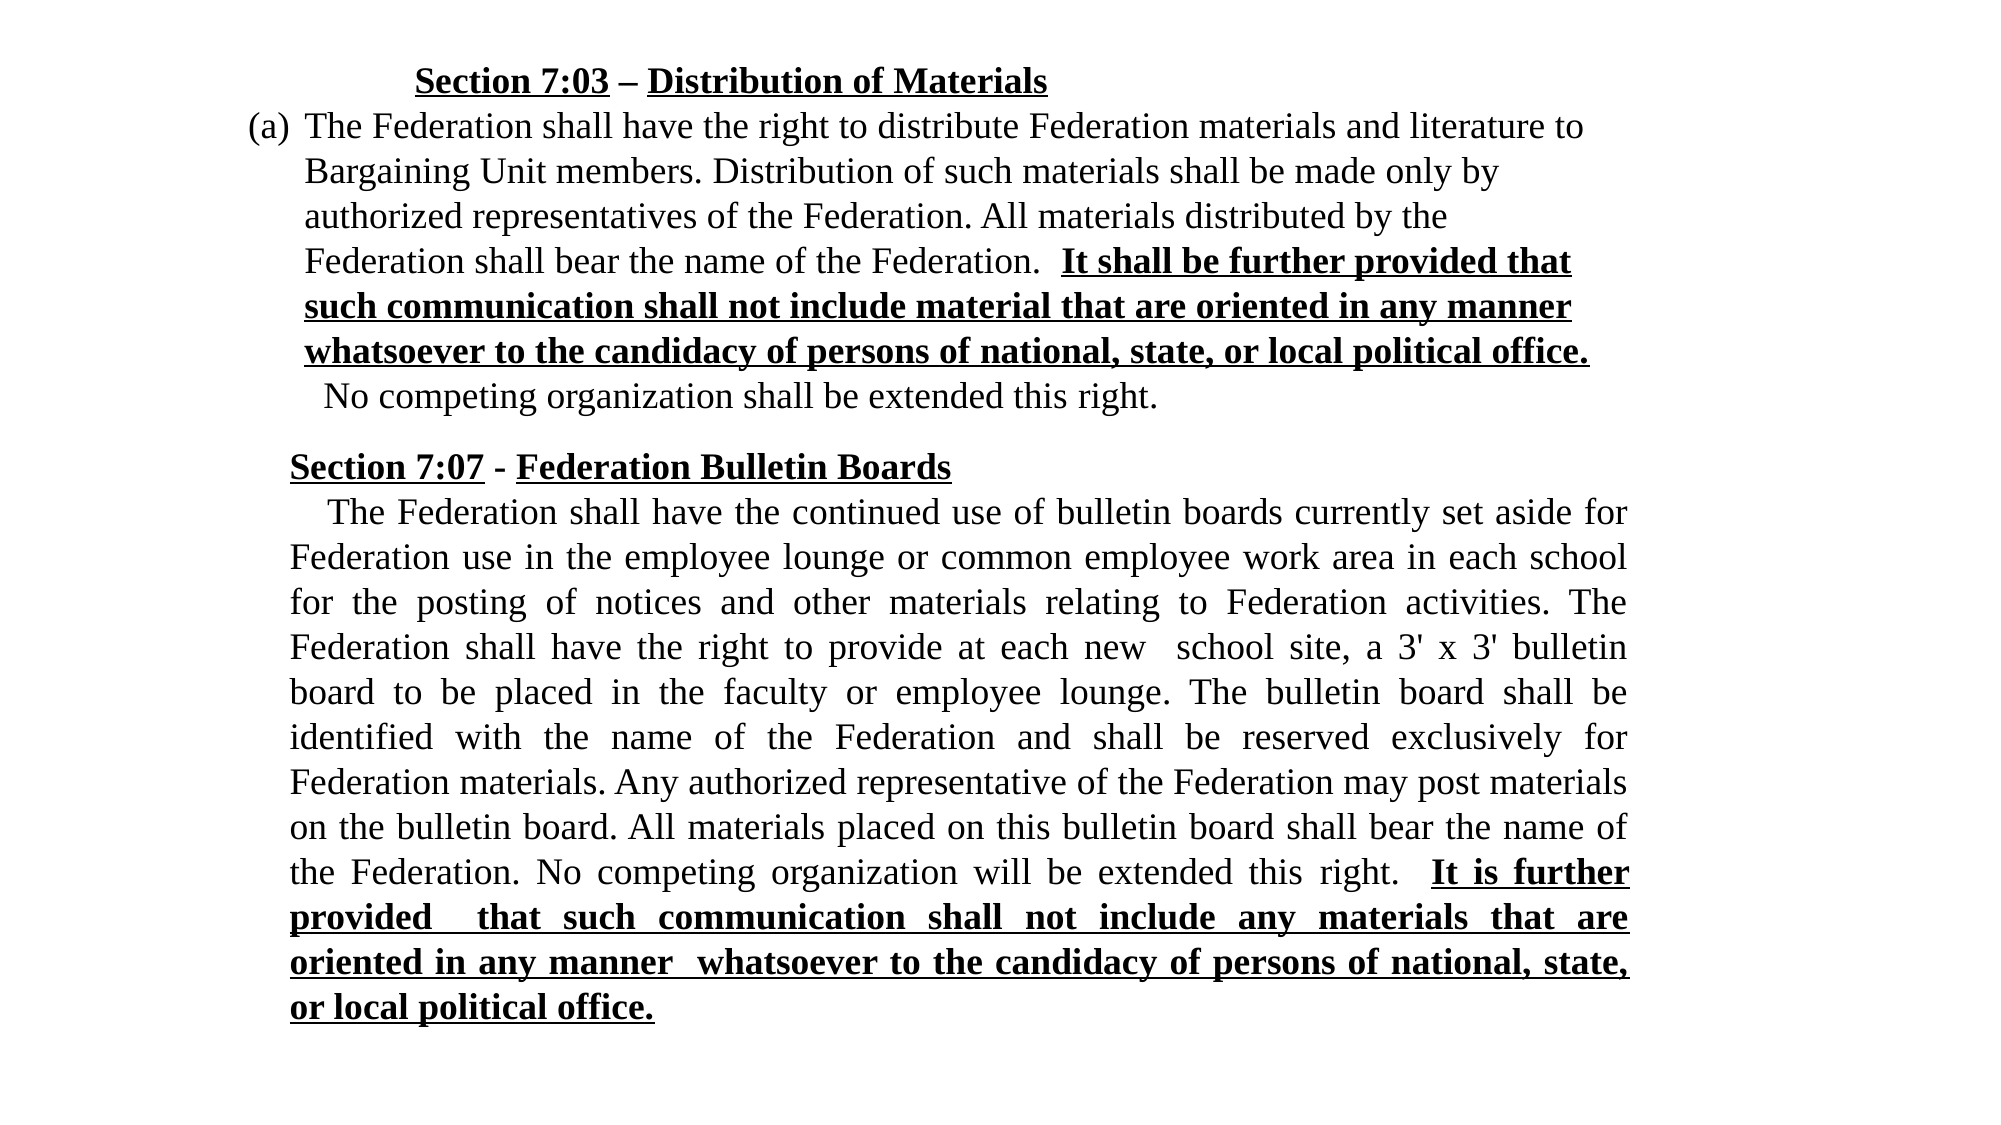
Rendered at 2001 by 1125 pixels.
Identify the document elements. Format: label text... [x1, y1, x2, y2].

text_box Section 7:07 - Federation Bulletin Boards The Federation shall have the continued use of bulletin boards currently set aside for Federation use in the employee lounge or common employee work area in each school for the posting of notices and other materials relating to Federation activities. The Federation shall have the right to provide at each new school site, a 3' x 3' bulletin board to be placed in the faculty or employee lounge. The bulletin board shall be identified with the name of the Federation and shall be reserved exclusively for Federation materials. Any authorized representative of the Federation may post materials on the bulletin board. All materials placed on this bulletin board shall bear the name of the Federation. No competing organization will be extended this right. It is further provided that such communication shall not include any materials that are oriented in any manner whatsoever to the candidacy of persons of national, state, or local political office. [108, 455, 1832, 1035]
text_box Section 7:03 – Distribution of Materials The Federation shall have the right to distribute Federation materials and literature to Bargaining Unit members. Distribution of such materials shall be made only by authorized representatives of the Federation. All materials distributed by the Federation shall bear the name of the Federation. It shall be further provided that such communication shall not include material that are oriented in any manner whatsoever to the candidacy of persons of national, state, or local political office. No competing organization shall be extended this right. [233, 69, 1795, 455]
